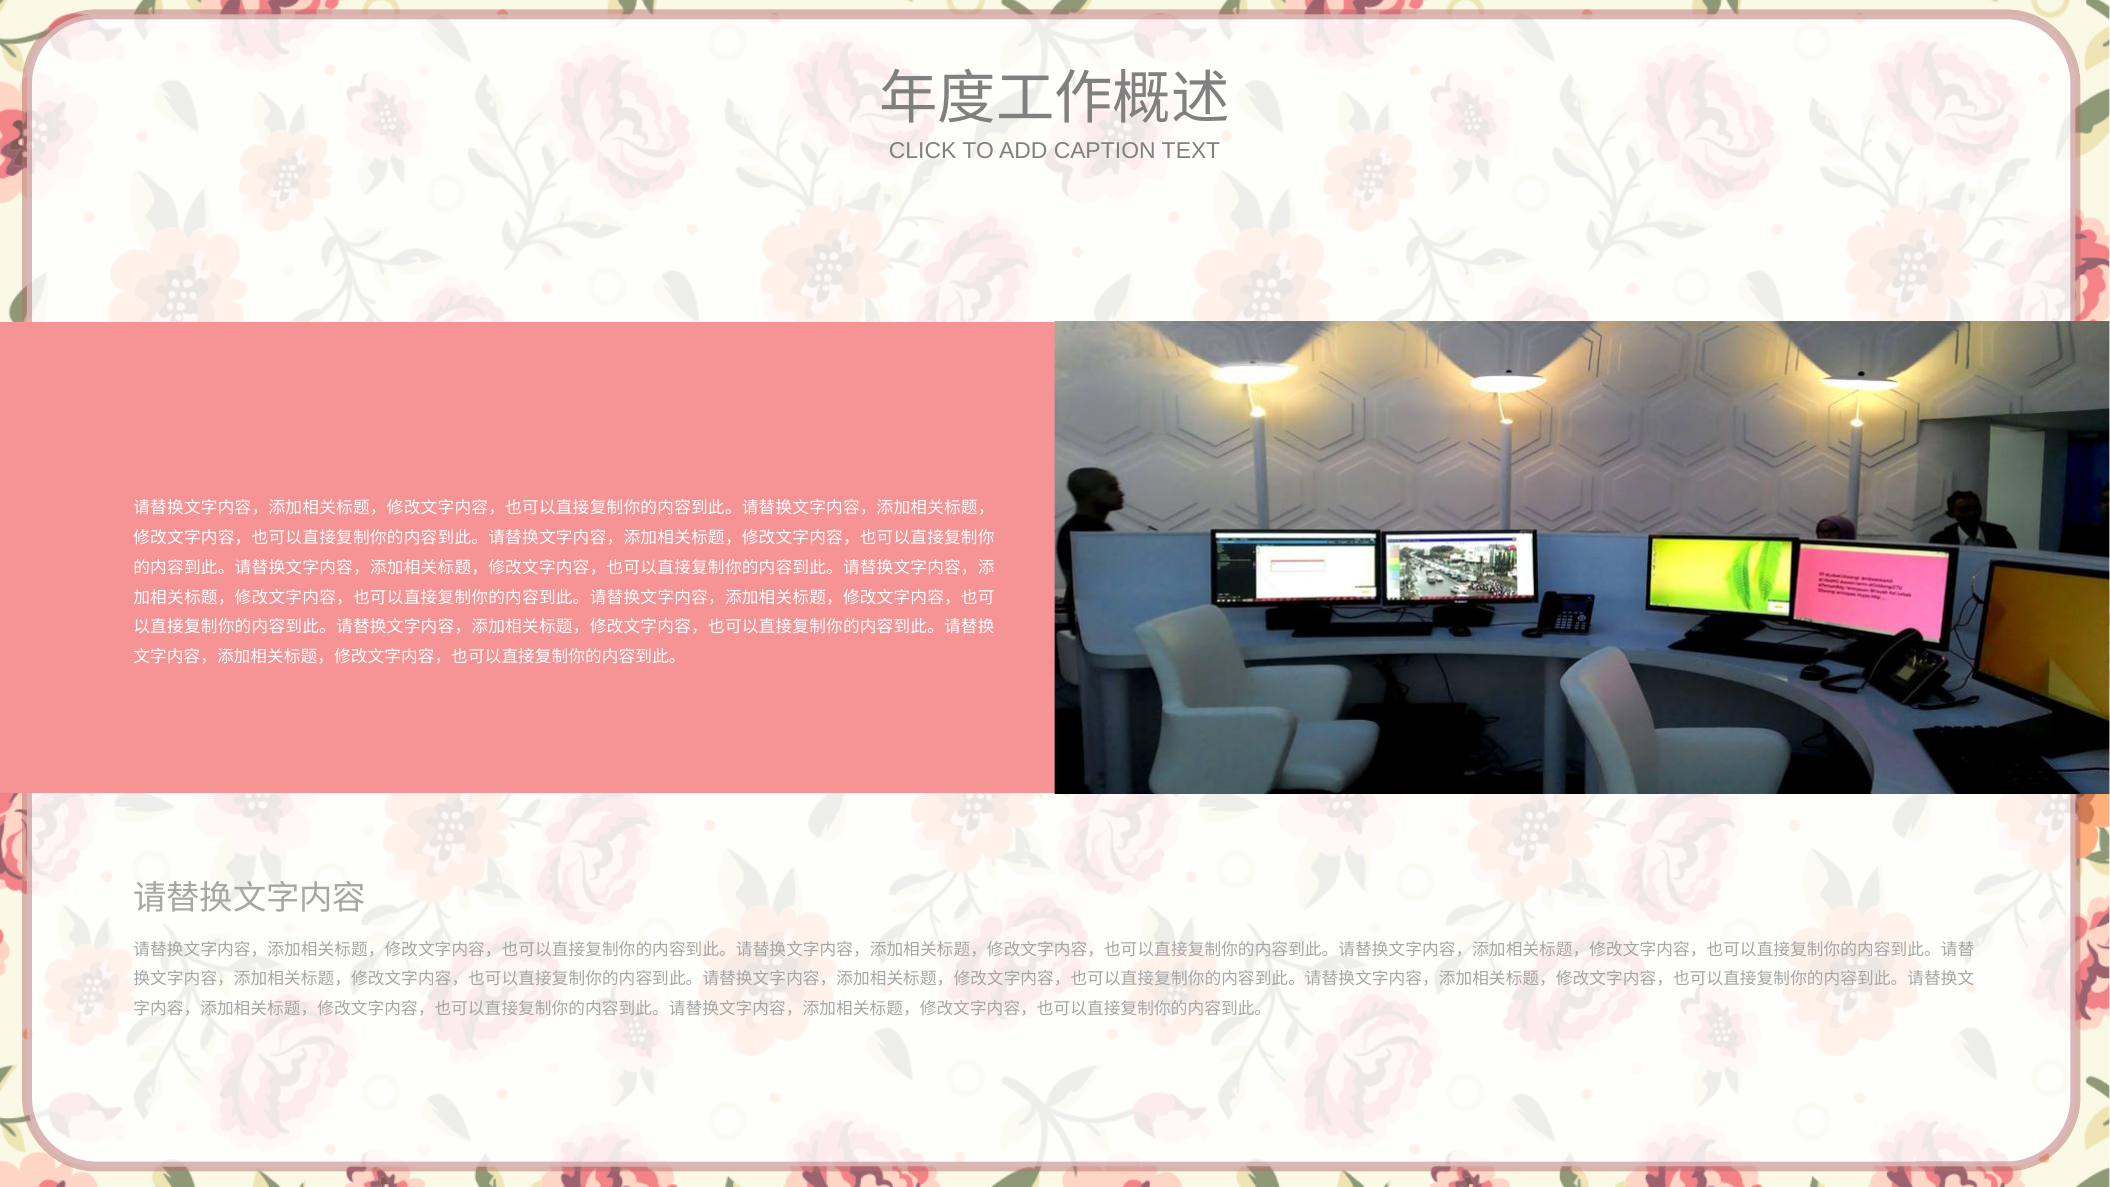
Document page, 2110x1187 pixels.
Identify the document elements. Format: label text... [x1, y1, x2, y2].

text_box [0, 321, 1054, 794]
text_box 年度工作概述 [865, 60, 1245, 131]
text_box 请替换文字内容，添加相关标题，修改文字内容，也可以直接复制你的内容到此。请替换文字内容，添加相关标题，修改文字内容，也可以直接复制你的内容到此。请替换文字内容，添加相关标题，修改文字内容，也可以直接复制你的内容到此。请替换文字内容，添加相关标题，修改文字内容，也可以直接复制你的内容到此。请替换文字内容，添加相关标题，修改文字内容，也可以直接复制你的内容到此。请替换文字内容，添加相关标题，修改文字内容，也可以直接复制你的内容到此。请替换文字内容，添加相关标题，修改文字内容，也可以直接复制你的内容到此。请替换文字内容，添加相关标题，修改文字内容，也可以直接复制你的内容到此。 [133, 486, 996, 667]
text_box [133, 876, 1977, 1020]
picture [0, 794, 2110, 1187]
picture [0, 0, 2110, 321]
text_box CLICK TO ADD CAPTION TEXT [865, 135, 1245, 163]
text_box [1054, 321, 2110, 794]
